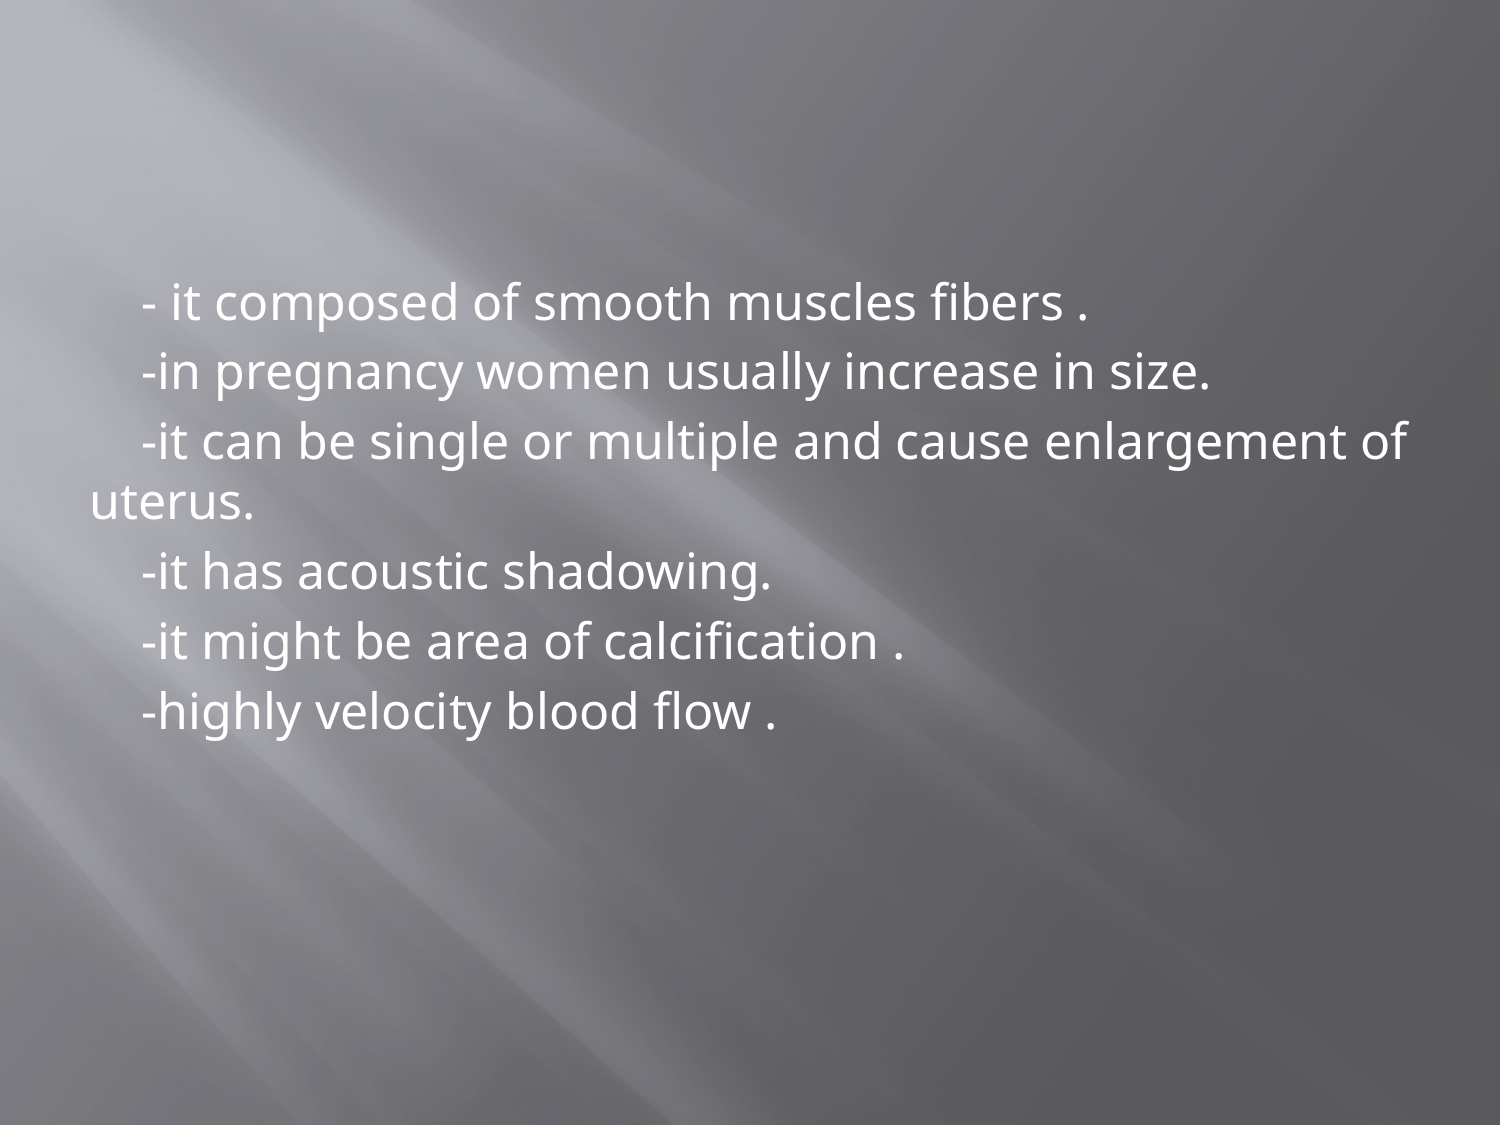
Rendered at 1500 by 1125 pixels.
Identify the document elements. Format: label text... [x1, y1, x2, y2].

list - it composed of smooth muscles fibers . -in pregnancy women usually increase in size. -it can be single or multiple and cause enlargement of uterus. -it has acoustic shadowing. -it might be area of calcification . -highly velocity blood flow . [75, 262, 1425, 1035]
